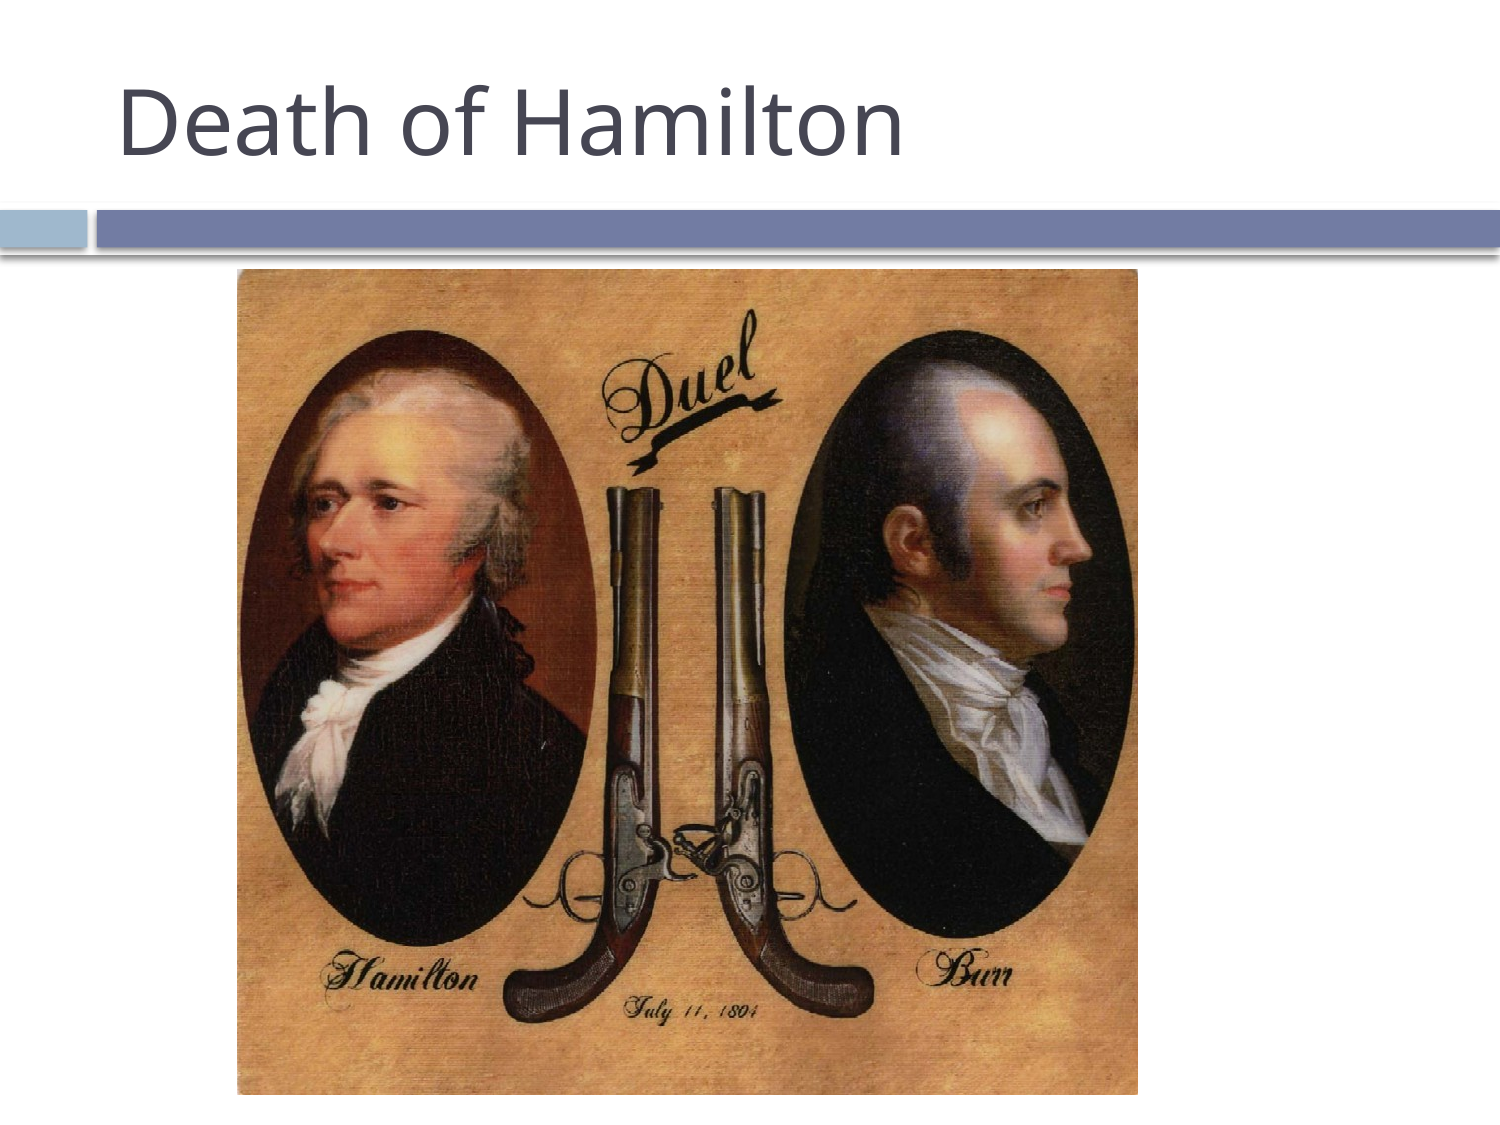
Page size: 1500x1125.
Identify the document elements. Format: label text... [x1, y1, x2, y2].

title Death of Hamilton [100, 37, 1438, 200]
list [237, 269, 1138, 1096]
